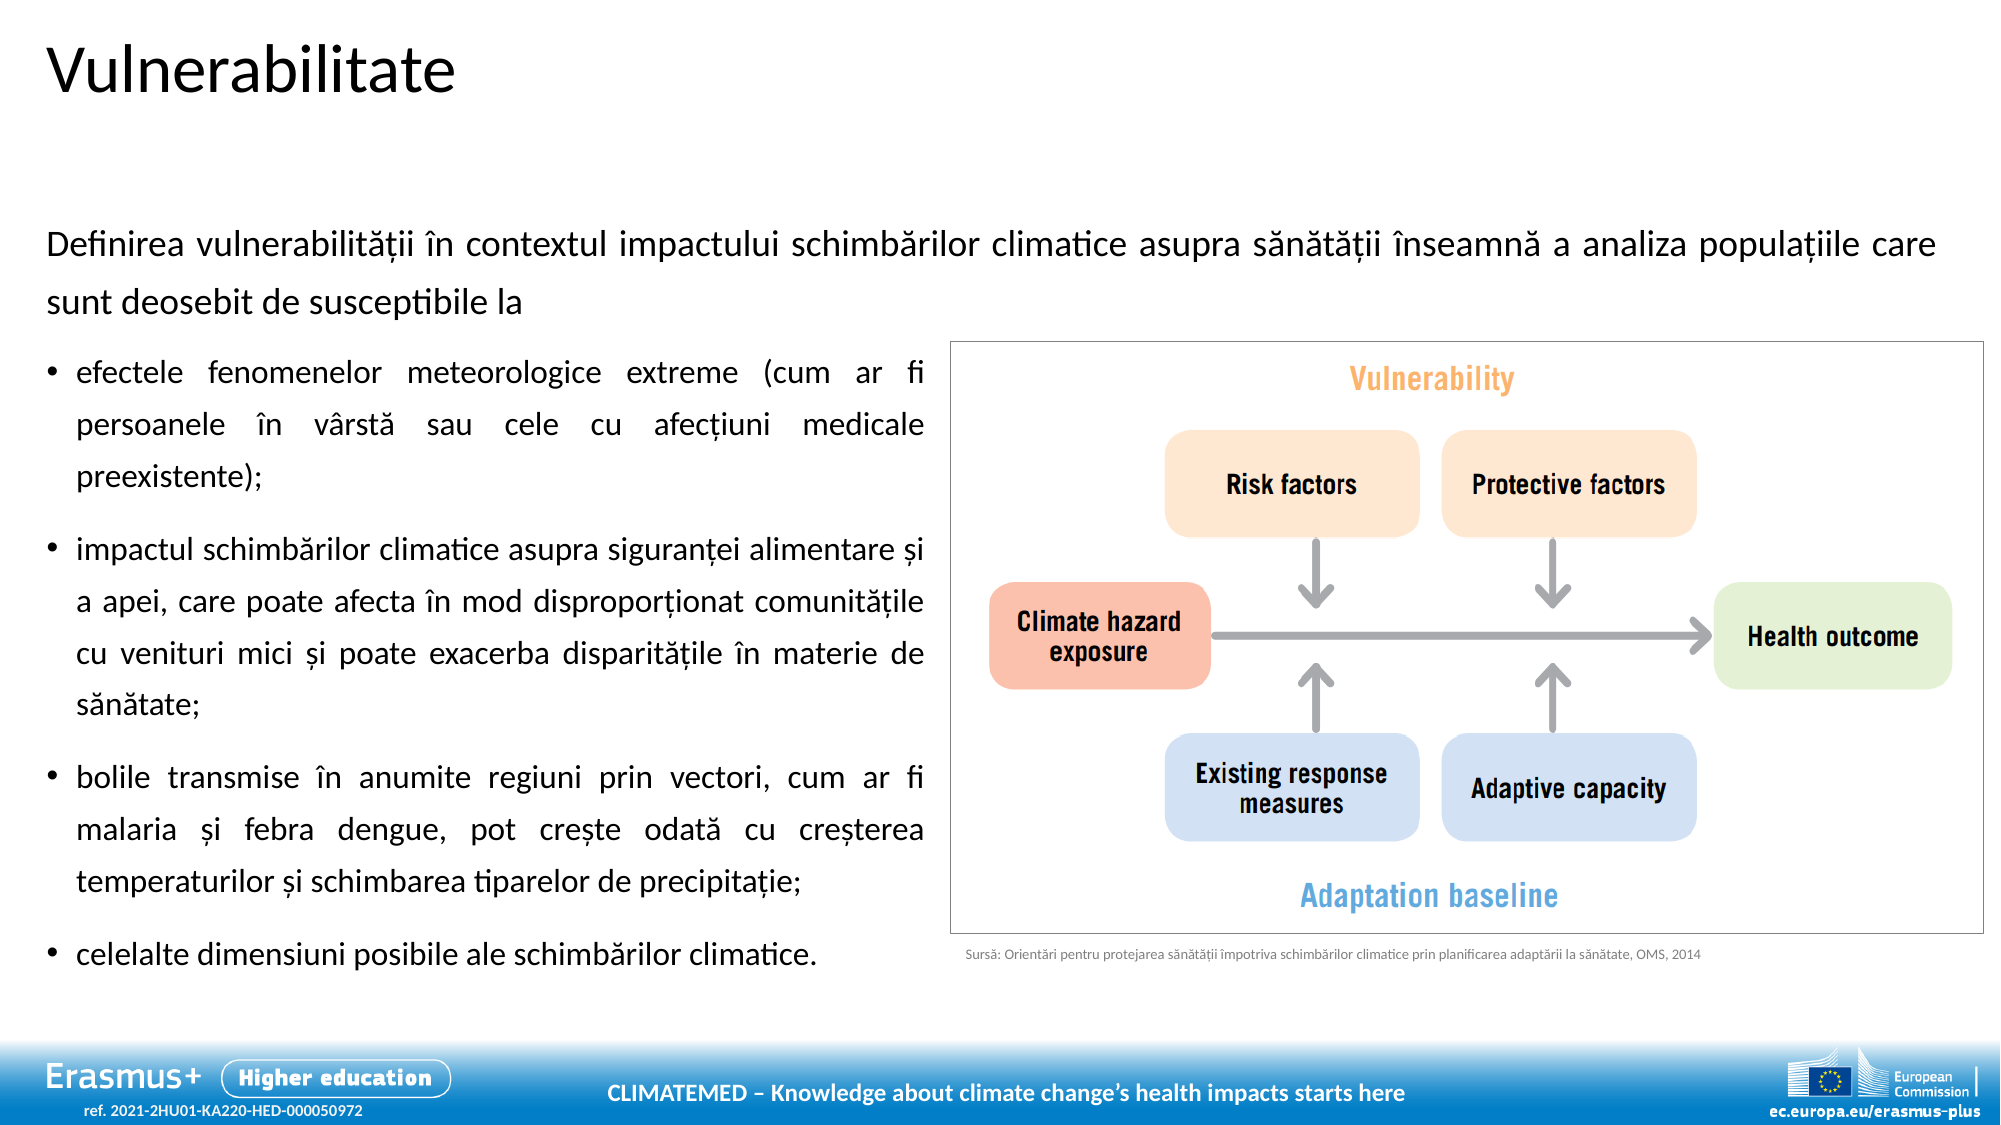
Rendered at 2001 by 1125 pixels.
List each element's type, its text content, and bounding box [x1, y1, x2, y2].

text_box Sursă: Orientări pentru protejarea sănătății împotriva schimbărilor climatice prin planificarea adaptării la sănătate, OMS, 2014 [950, 937, 1745, 970]
picture [0, 341, 2000, 1125]
text_box Definirea vulnerabilității în contextul impactului schimbărilor climatice asupra sănătății înseamnă a analiza populațiile care sunt deosebit de susceptibile la [31, 197, 1952, 330]
list efectele fenomenelor meteorologice extreme (cum ar fi persoanele în vârstă sau cele cu afecțiuni medicale preexistente); impactul schimbărilor climatice asupra siguranței alimentare și a apei, care poate afecta în mod disproporționat comunitățile cu venituri mici și poate exacerba disparitățile în materie de sănătate; bolile transmise în anumite regiuni prin vectori, cum ar fi malaria și febra dengue, pot crește odată cu creșterea temperaturilor și schimbarea tiparelor de precipitație; celelalte dimensiuni posibile ale schimbărilor climatice. [31, 331, 941, 1002]
title Vulnerabilitate [31, 25, 1984, 116]
